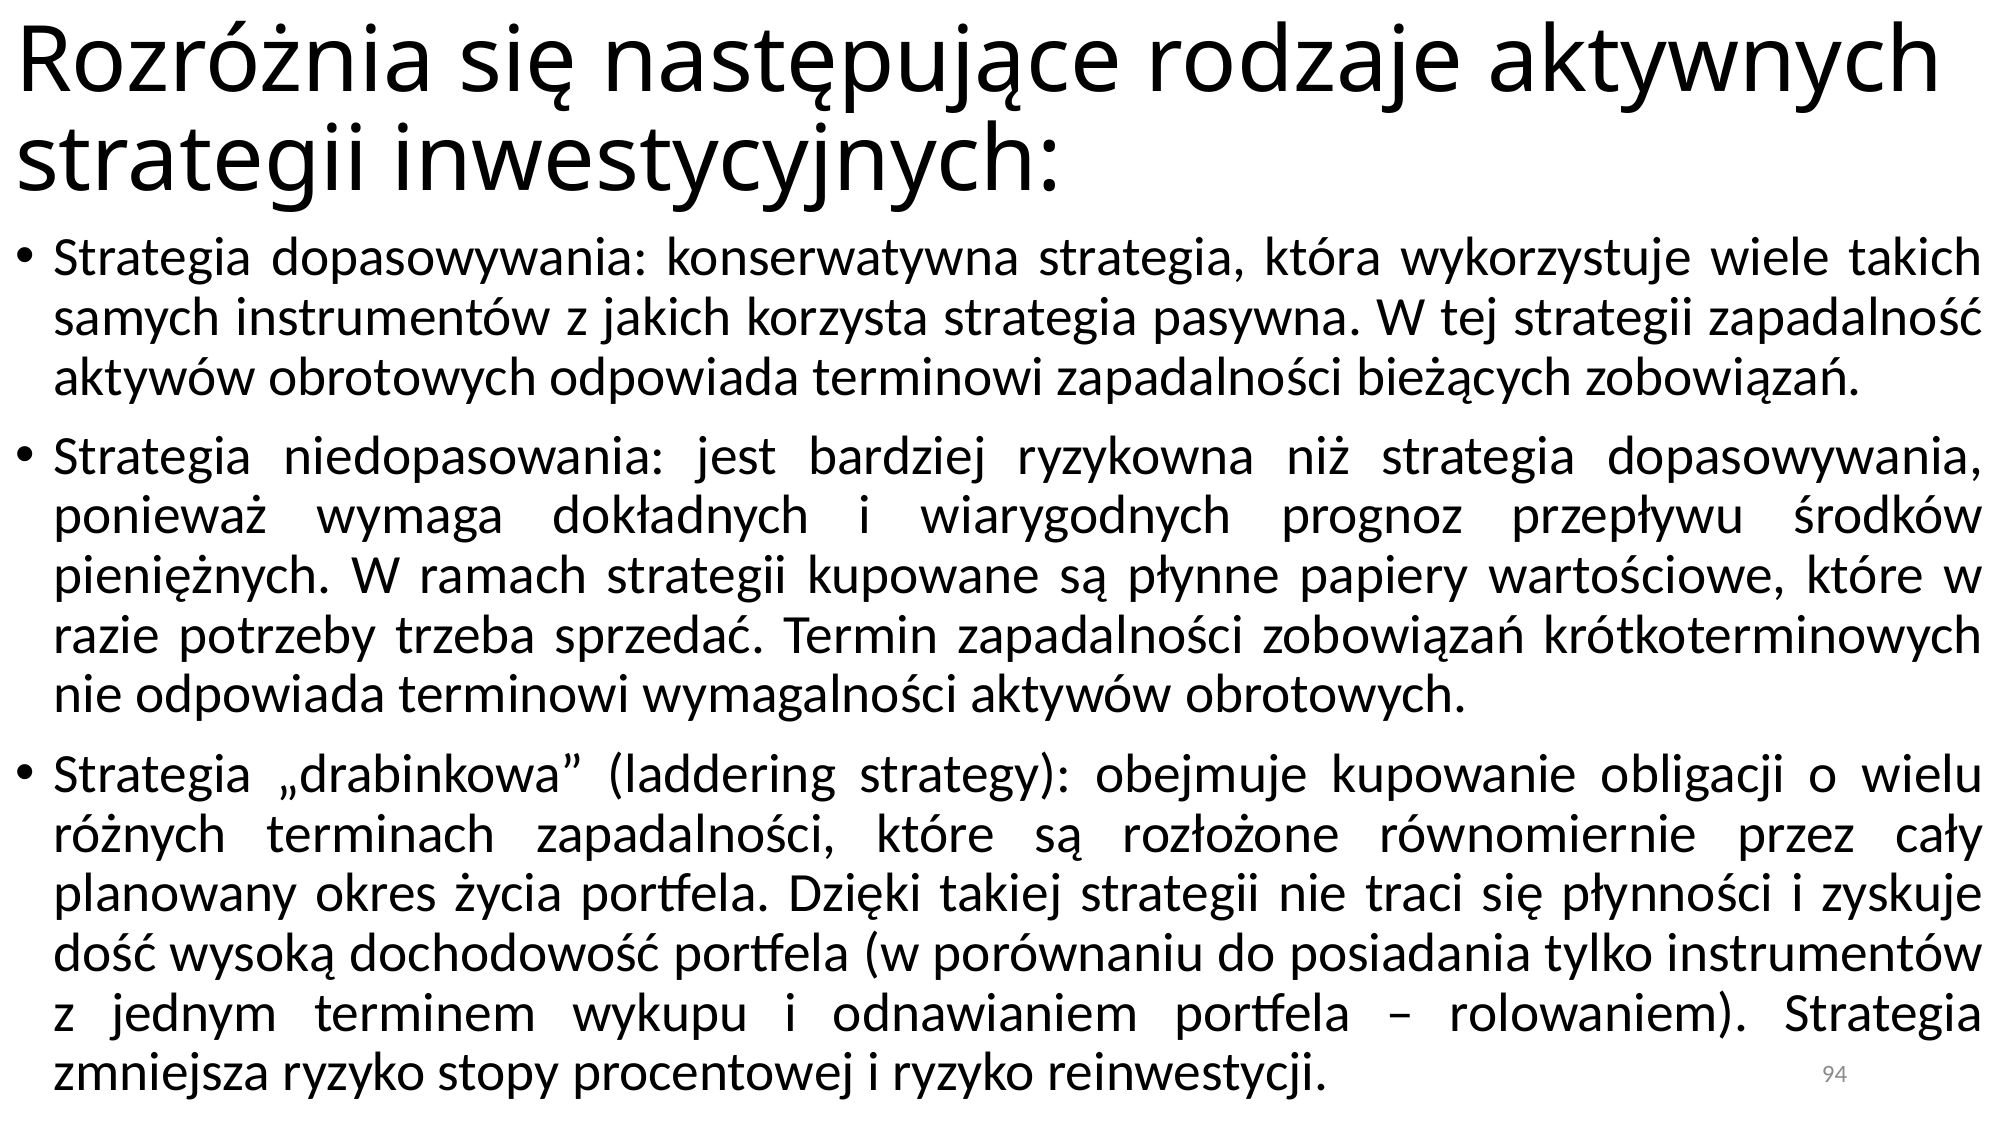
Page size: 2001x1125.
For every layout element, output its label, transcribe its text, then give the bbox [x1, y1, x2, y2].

title Rozróżnia się następujące rodzaje aktywnych strategii inwestycyjnych: [0, 3, 2000, 220]
slide_number 94 [1412, 1042, 1863, 1103]
list Strategia dopasowywania: konserwatywna strategia, która wykorzystuje wiele takich samych instrumentów z jakich korzysta strategia pasywna. W tej strategii zapadalność aktywów obrotowych odpowiada terminowi zapadalności bieżących zobowiązań. Strategia niedopasowania: jest bardziej ryzykowna niż strategia dopasowywania, ponieważ wymaga dokładnych i wiarygodnych prognoz przepływu środków pieniężnych. W ramach strategii kupowane są płynne papiery wartościowe, które w razie potrzeby trzeba sprzedać. Termin zapadalności zobowiązań krótkoterminowych nie odpowiada terminowi wymagalności aktywów obrotowych. Strategia „drabinkowa” (laddering strategy): obejmuje kupowanie obligacji o wielu różnych terminach zapadalności, które są rozłożone równomiernie przez cały planowany okres życia portfela. Dzięki takiej strategii nie traci się płynności i zyskuje dość wysoką dochodowość portfela (w porównaniu do posiadania tylko instrumentów z jednym terminem wykupu i odnawianiem portfela – rolowaniem). Strategia zmniejsza ryzyko stopy procentowej i ryzyko reinwestycji. [0, 220, 2000, 1122]
